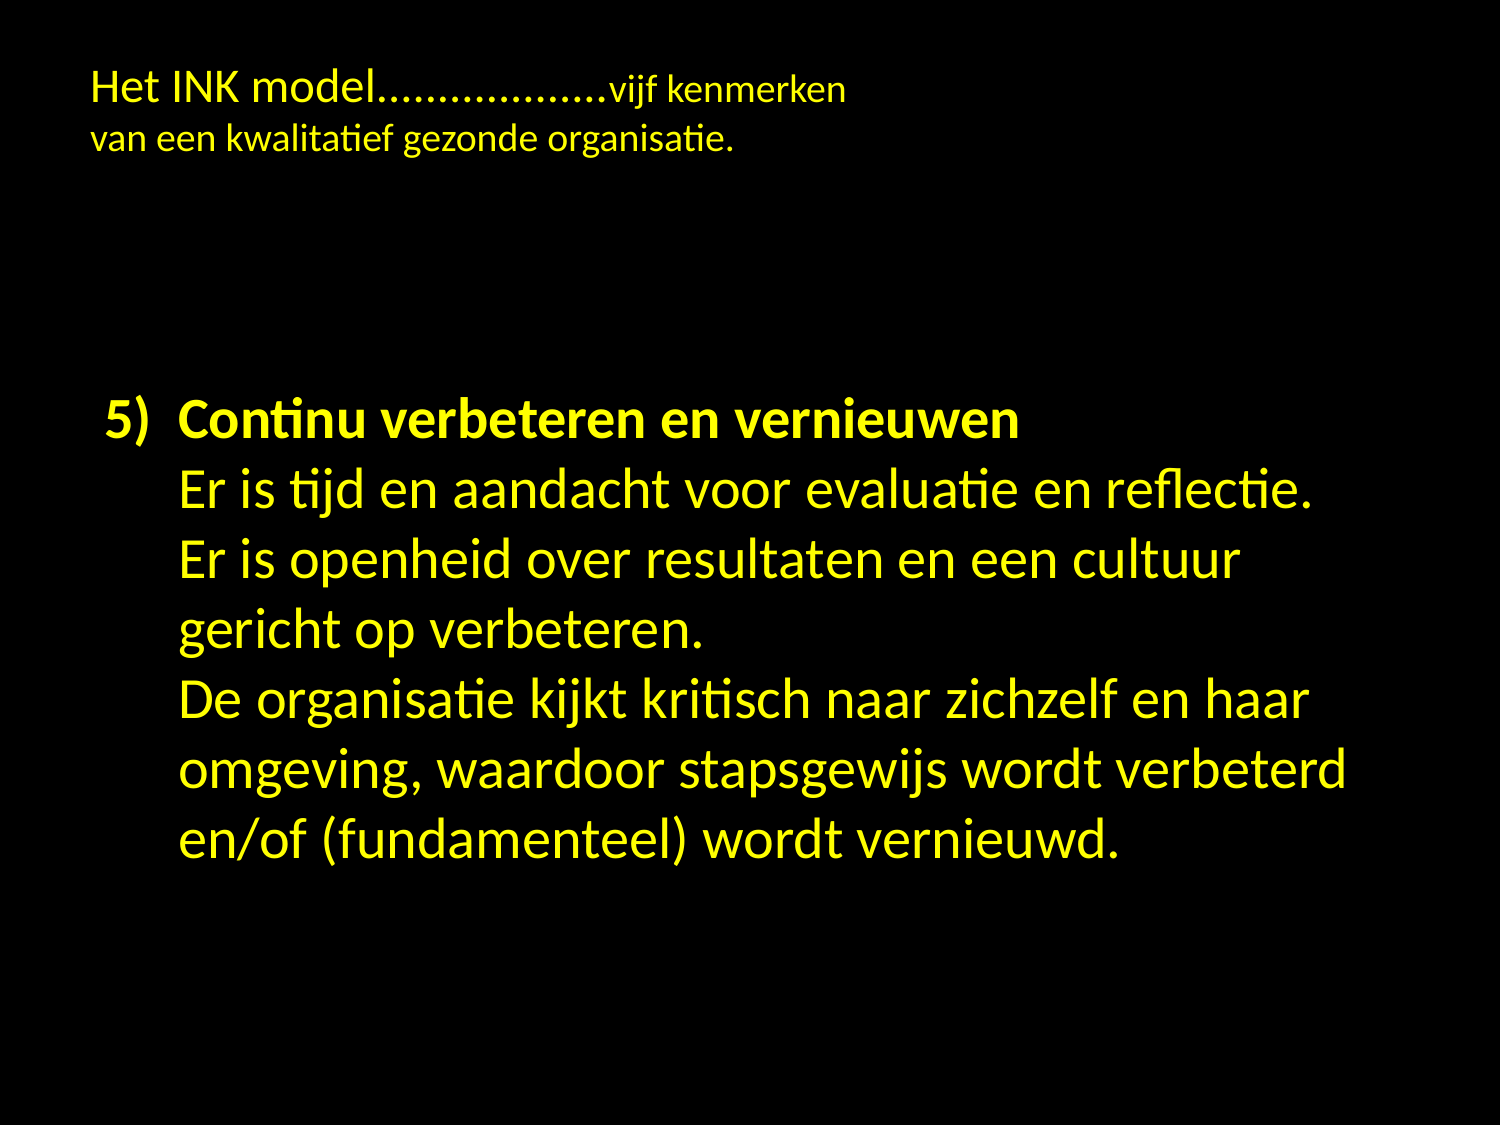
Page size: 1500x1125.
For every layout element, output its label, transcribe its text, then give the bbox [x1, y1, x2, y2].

text_box 5) Continu verbeteren en vernieuwen Er is tijd en aandacht voor evaluatie en reflectie. Er is openheid over resultaten en een cultuur gericht op verbeteren. De organisatie kijkt kritisch naar zichzelf en haar omgeving, waardoor stapsgewijs wordt verbeterd en/of (fundamenteel) wordt vernieuwd. [89, 373, 1418, 878]
title Het INK model...................vijf kenmerken van een kwalitatief gezonde organisatie. [75, 45, 1429, 168]
